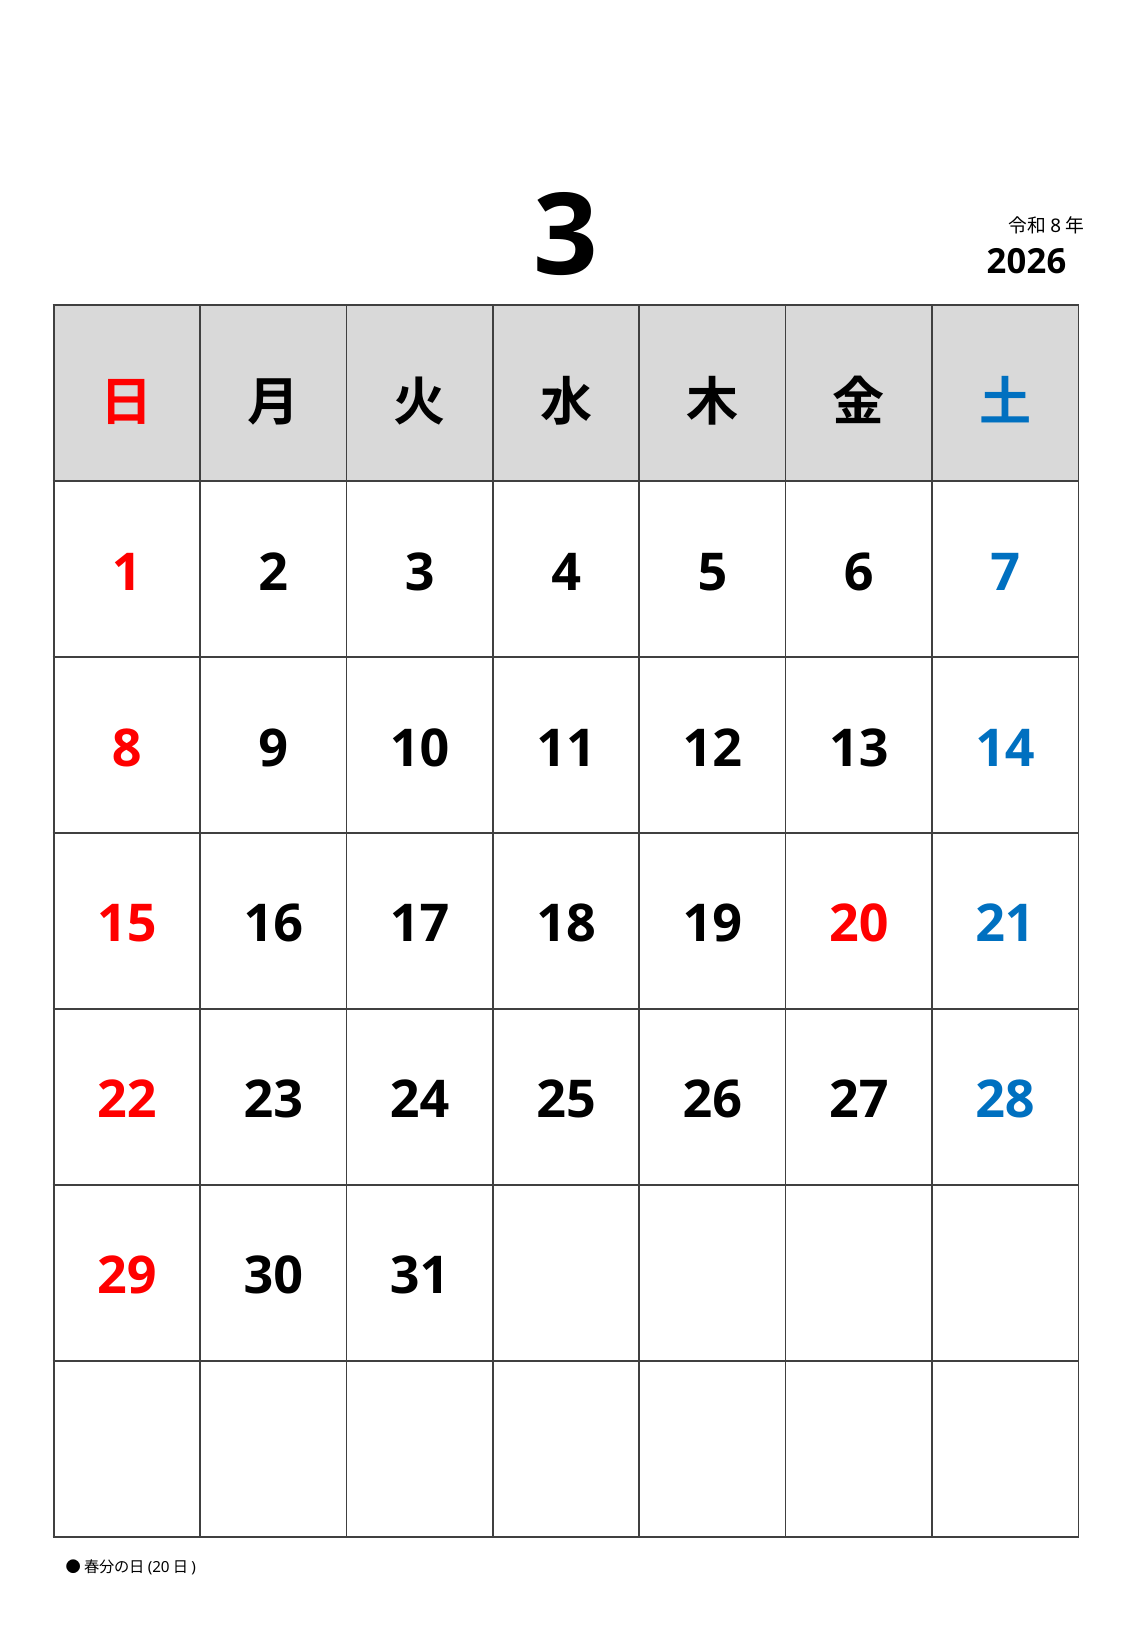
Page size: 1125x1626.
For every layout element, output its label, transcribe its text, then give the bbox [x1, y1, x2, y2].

table_cell 27 [786, 1010, 931, 1184]
text_box 3 [518, 154, 614, 305]
table_cell 12 [640, 658, 785, 832]
table_header 水 [494, 306, 638, 480]
table_header 月 [201, 306, 346, 480]
table_cell 3 [347, 482, 492, 656]
table_cell 23 [201, 1010, 346, 1184]
table_cell [55, 1362, 199, 1536]
table_cell 21 [933, 834, 1078, 1008]
table_cell 15 [55, 834, 199, 1008]
table_cell 2 [201, 482, 346, 656]
table_cell 26 [640, 1010, 785, 1184]
text_box 令和8年 [993, 206, 1100, 244]
table_cell 29 [55, 1186, 199, 1360]
table_cell 10 [347, 658, 492, 832]
table_header 日 [55, 306, 199, 480]
table_cell 30 [201, 1186, 346, 1360]
table_cell 24 [347, 1010, 492, 1184]
table_cell 14 [933, 658, 1078, 832]
table_cell 6 [786, 482, 931, 656]
table_header 木 [640, 306, 785, 480]
table_cell 5 [640, 482, 785, 656]
text_box ●春分の日(20日) [50, 1549, 211, 1583]
table_cell 9 [201, 658, 346, 832]
table_cell [201, 1362, 346, 1536]
table_cell [786, 1362, 931, 1536]
table_cell 1 [55, 482, 199, 656]
table_cell 16 [201, 834, 346, 1008]
table_cell 19 [640, 834, 785, 1008]
table_cell 8 [55, 658, 199, 832]
table_cell [786, 1186, 931, 1360]
table_header 火 [347, 306, 492, 480]
table_cell 13 [786, 658, 931, 832]
table_cell [494, 1362, 638, 1536]
table_cell 7 [933, 482, 1078, 656]
table_cell 20 [786, 834, 931, 1008]
table_cell 31 [347, 1186, 492, 1360]
table_cell 28 [933, 1010, 1078, 1184]
table_cell [640, 1186, 785, 1360]
table_cell 18 [494, 834, 638, 1008]
table_cell [933, 1362, 1078, 1536]
text_box 2026 [971, 231, 1082, 288]
table_cell 11 [494, 658, 638, 832]
table_cell [640, 1362, 785, 1536]
table_cell [933, 1186, 1078, 1360]
table_cell [494, 1186, 638, 1360]
table_cell 4 [494, 482, 638, 656]
table_cell 22 [55, 1010, 199, 1184]
table_header 土 [933, 306, 1078, 480]
table_cell [347, 1362, 492, 1536]
table_cell 25 [494, 1010, 638, 1184]
table_header 金 [786, 306, 931, 480]
table_cell 17 [347, 834, 492, 1008]
